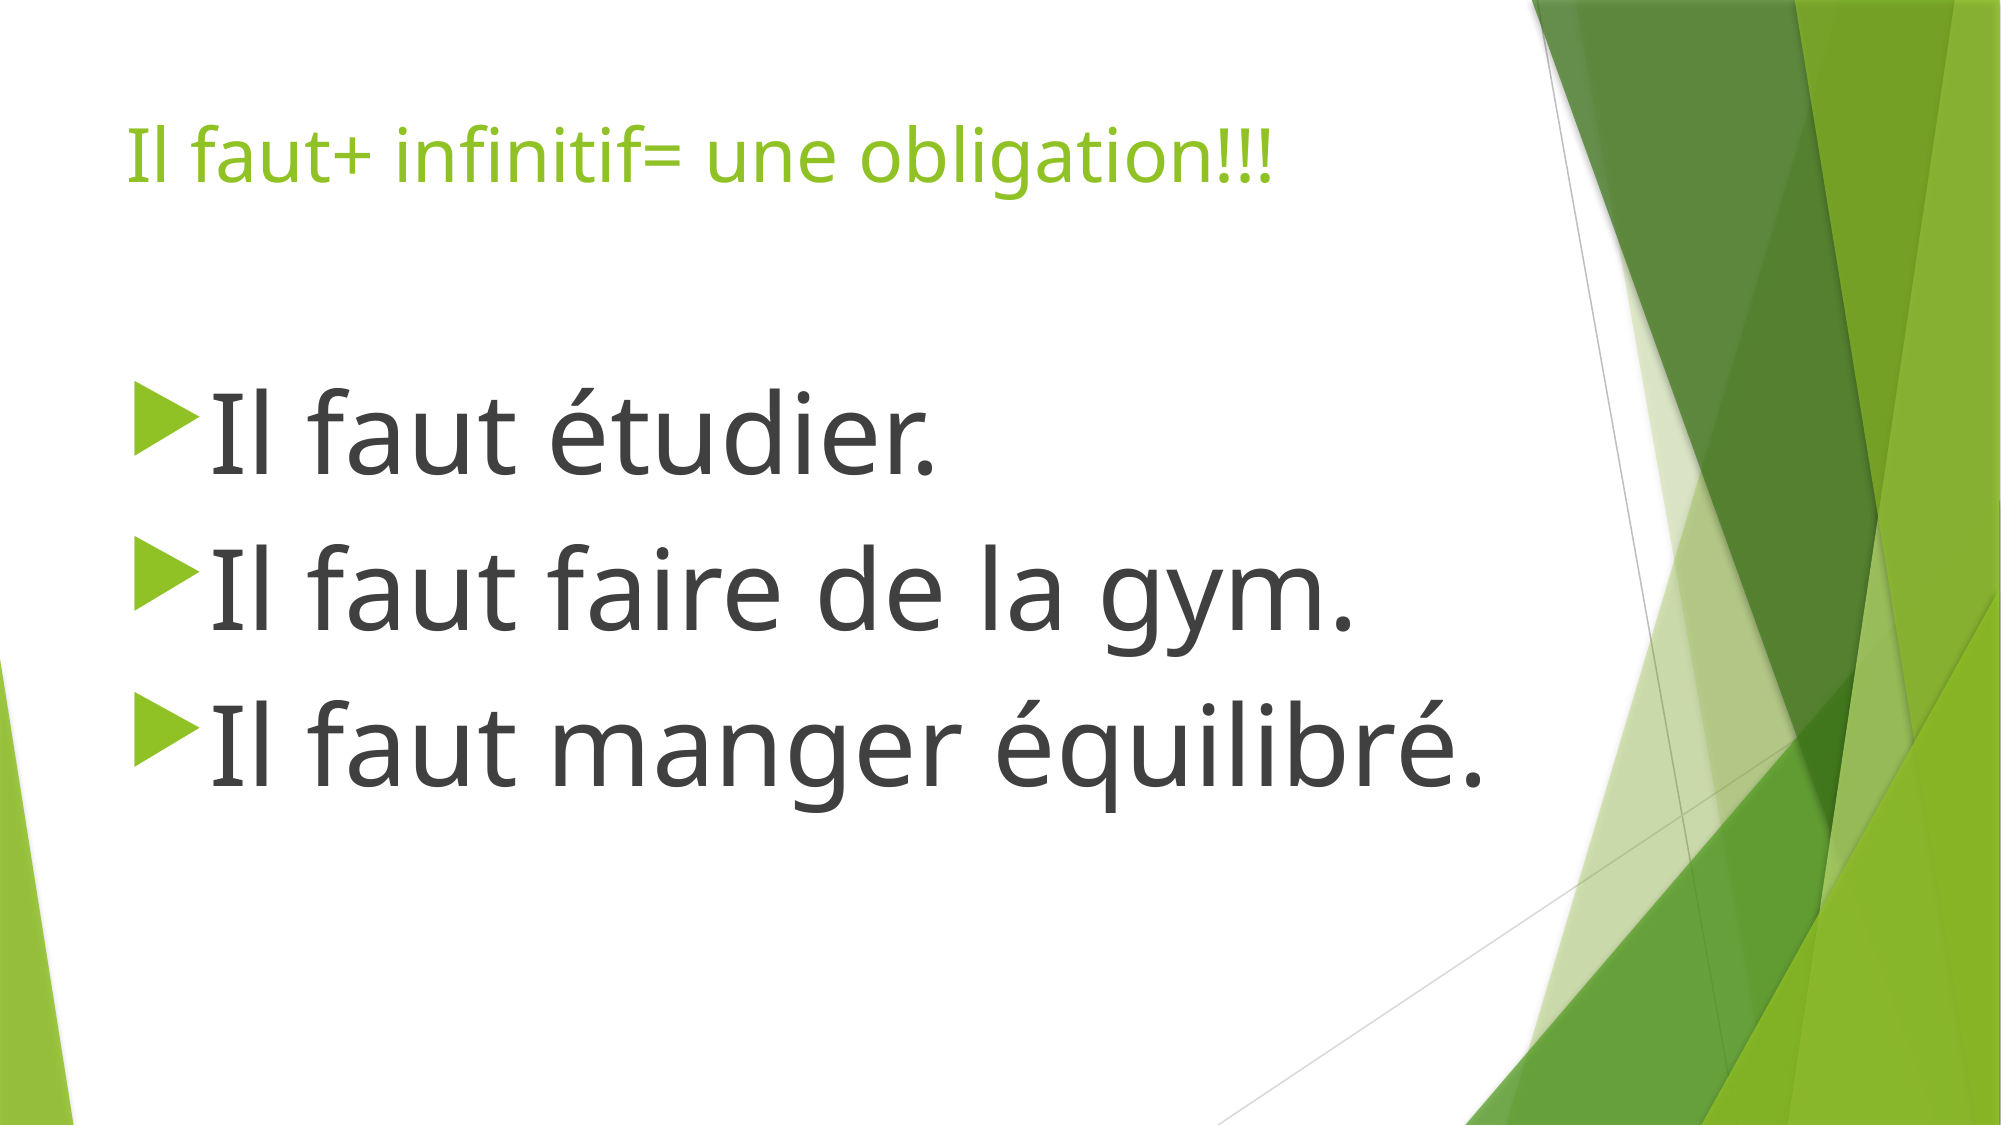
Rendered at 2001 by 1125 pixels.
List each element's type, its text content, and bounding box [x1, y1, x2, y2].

title Il faut+ infinitif= une obligation!!! [111, 99, 1522, 317]
list Il faut étudier. Il faut faire de la gym. Il faut manger équilibré. [111, 354, 1522, 992]
